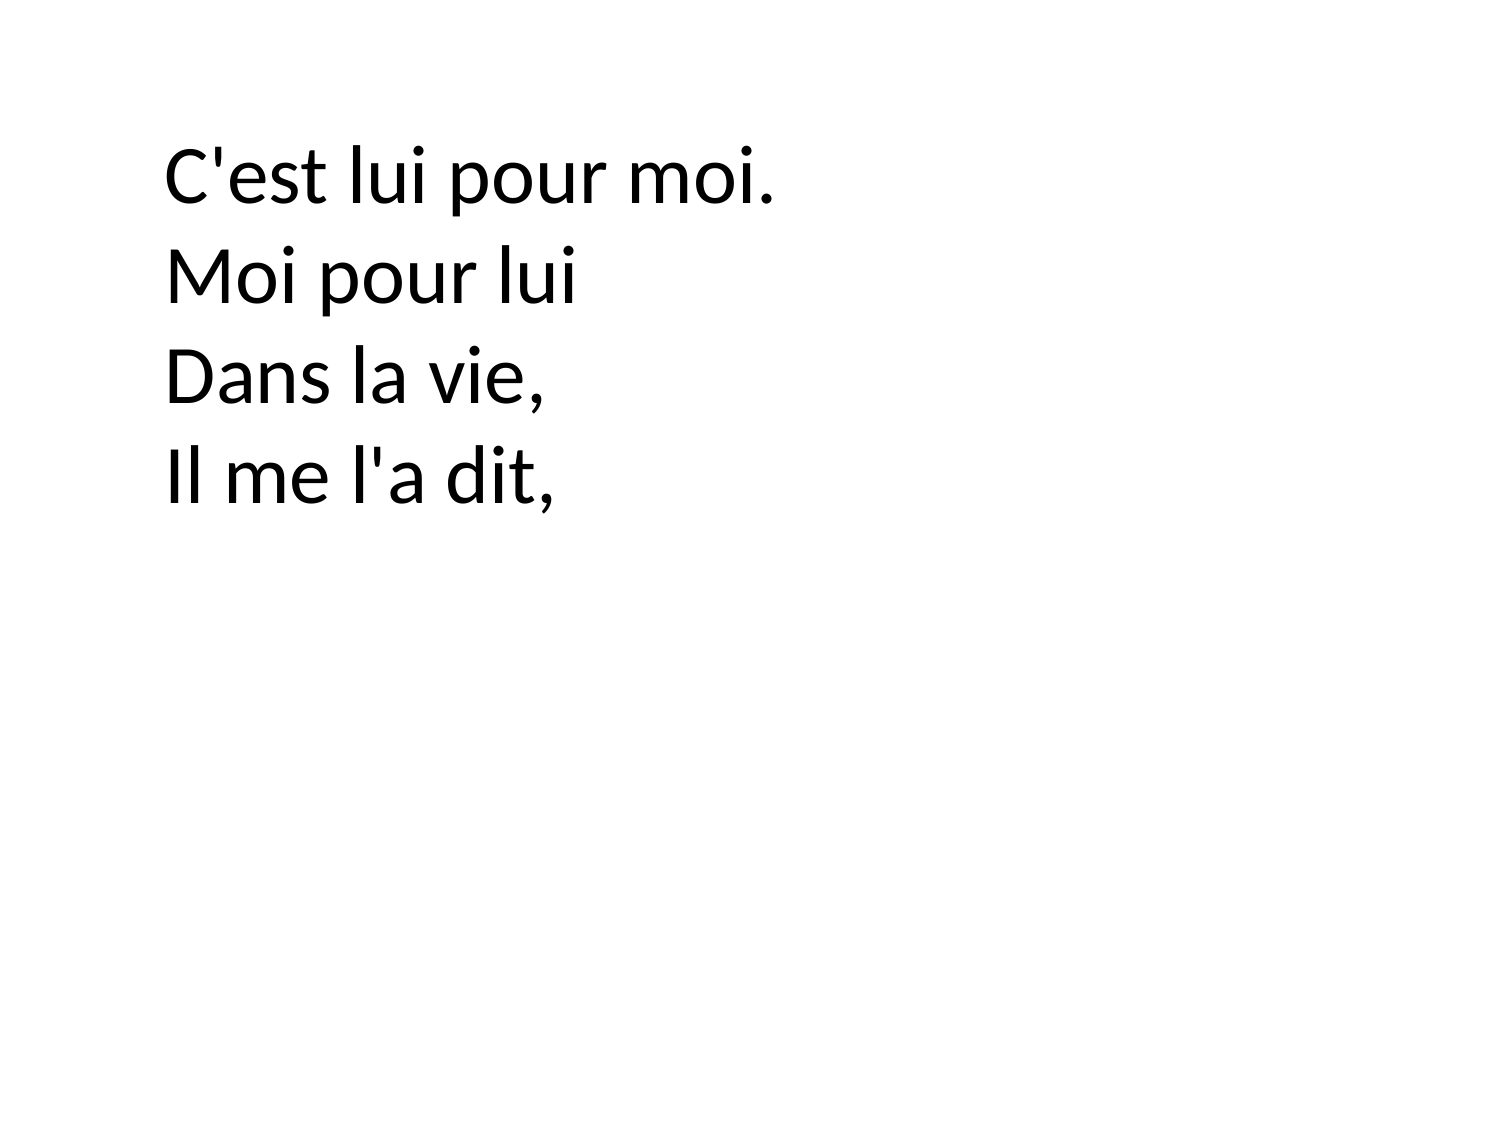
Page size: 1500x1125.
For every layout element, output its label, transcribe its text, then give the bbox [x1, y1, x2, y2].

text_box C'est lui pour moi. Moi pour lui Dans la vie, Il me l'a dit, [149, 112, 1500, 628]
